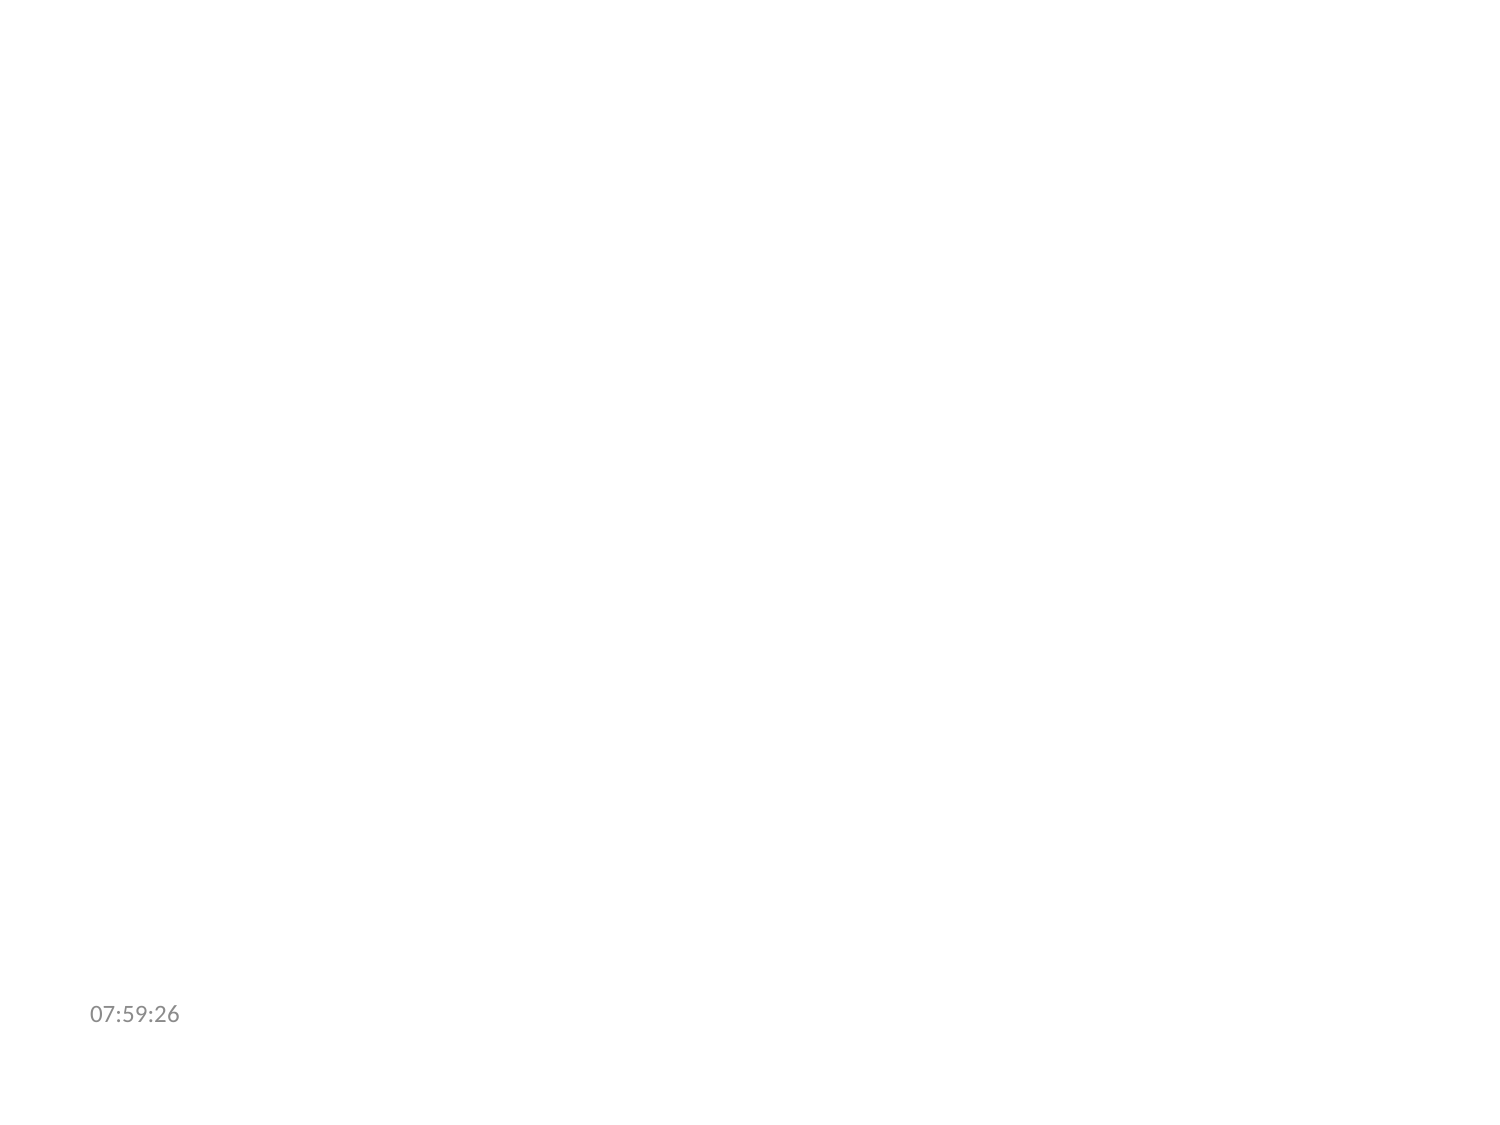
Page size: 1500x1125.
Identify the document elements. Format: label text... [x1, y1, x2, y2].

text_box 15:35:09 [75, 982, 425, 1043]
